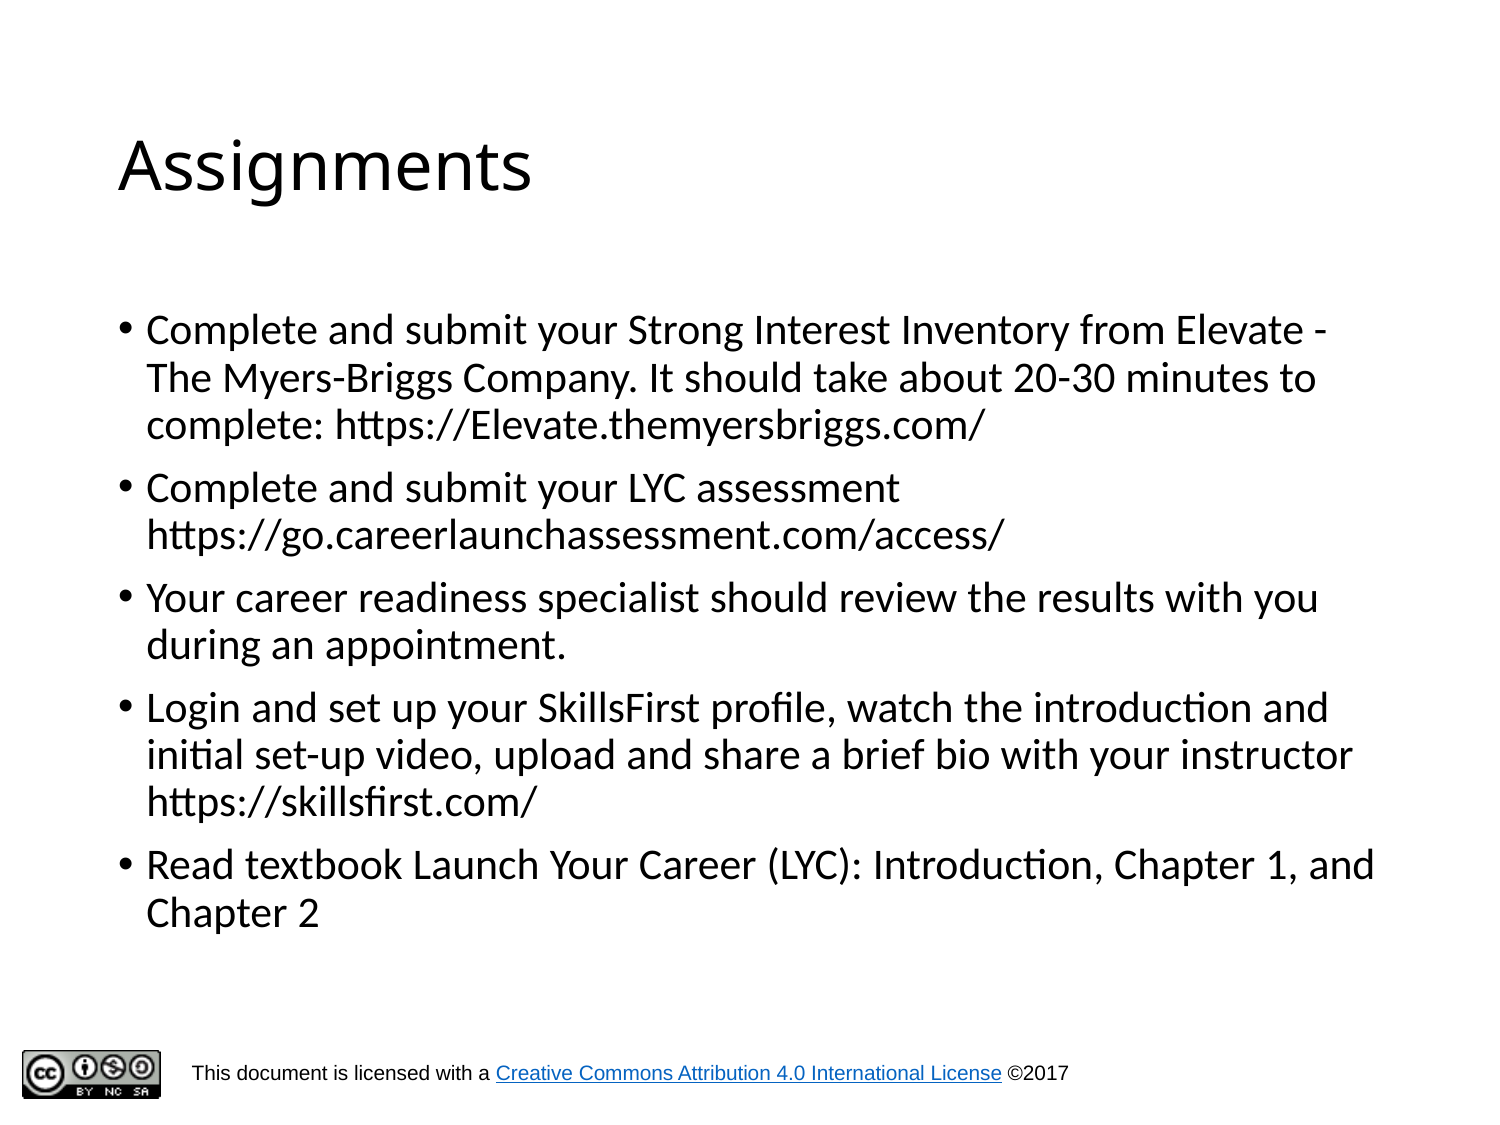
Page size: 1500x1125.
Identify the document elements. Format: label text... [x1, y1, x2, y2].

list Complete and submit your Strong Interest Inventory from Elevate - The Myers-Briggs Company. It should take about 20-30 minutes to complete: https://Elevate.themyersbriggs.com/ Complete and submit your LYC assessment https://go.careerlaunchassessment.com/access/ Your career readiness specialist should review the results with you during an appointment. Login and set up your SkillsFirst profile, watch the introduction and initial set-up video, upload and share a brief bio with your instructor https://skillsfirst.com/ Read textbook Launch Your Career (LYC): Introduction, Chapter 1, and Chapter 2 [102, 299, 1398, 1014]
picture [22, 1050, 161, 1099]
title Assignments [102, 59, 1398, 278]
